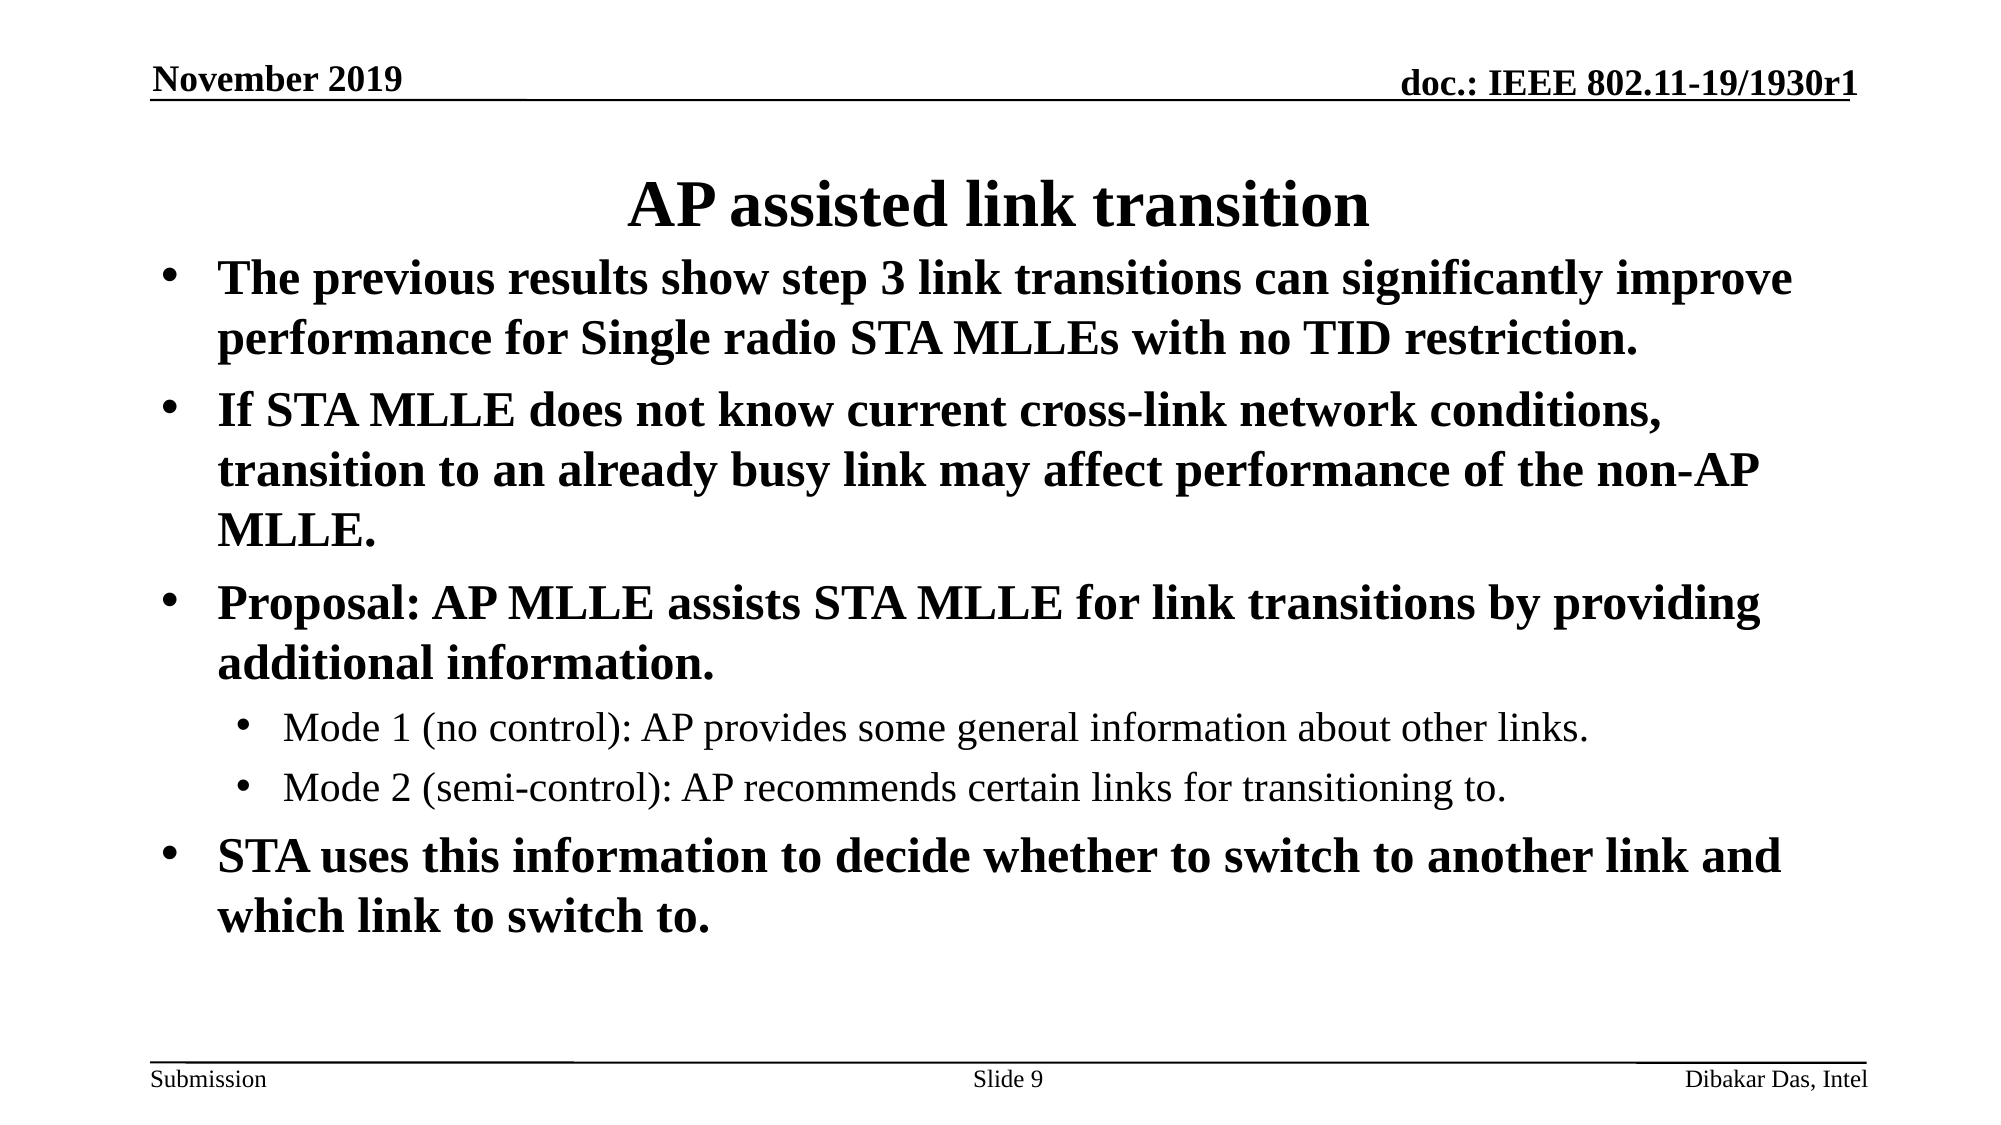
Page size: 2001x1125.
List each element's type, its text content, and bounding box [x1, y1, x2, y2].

footer Dibakar Das, Intel [1171, 1061, 1869, 1093]
list The previous results show step 3 link transitions can significantly improve performance for Single radio STA MLLEs with no TID restriction. If STA MLLE does not know current cross-link network conditions, transition to an already busy link may affect performance of the non-AP MLLE. Proposal: AP MLLE assists STA MLLE for link transitions by providing additional information. Mode 1 (no control): AP provides some general information about other links. Mode 2 (semi-control): AP recommends certain links for transitioning to. STA uses this information to decide whether to switch to another link and which link to switch to. [145, 236, 1846, 725]
title AP assisted link transition [149, 112, 1850, 288]
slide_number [152, 54, 563, 100]
slide_number Slide 9 [950, 1061, 1067, 1123]
